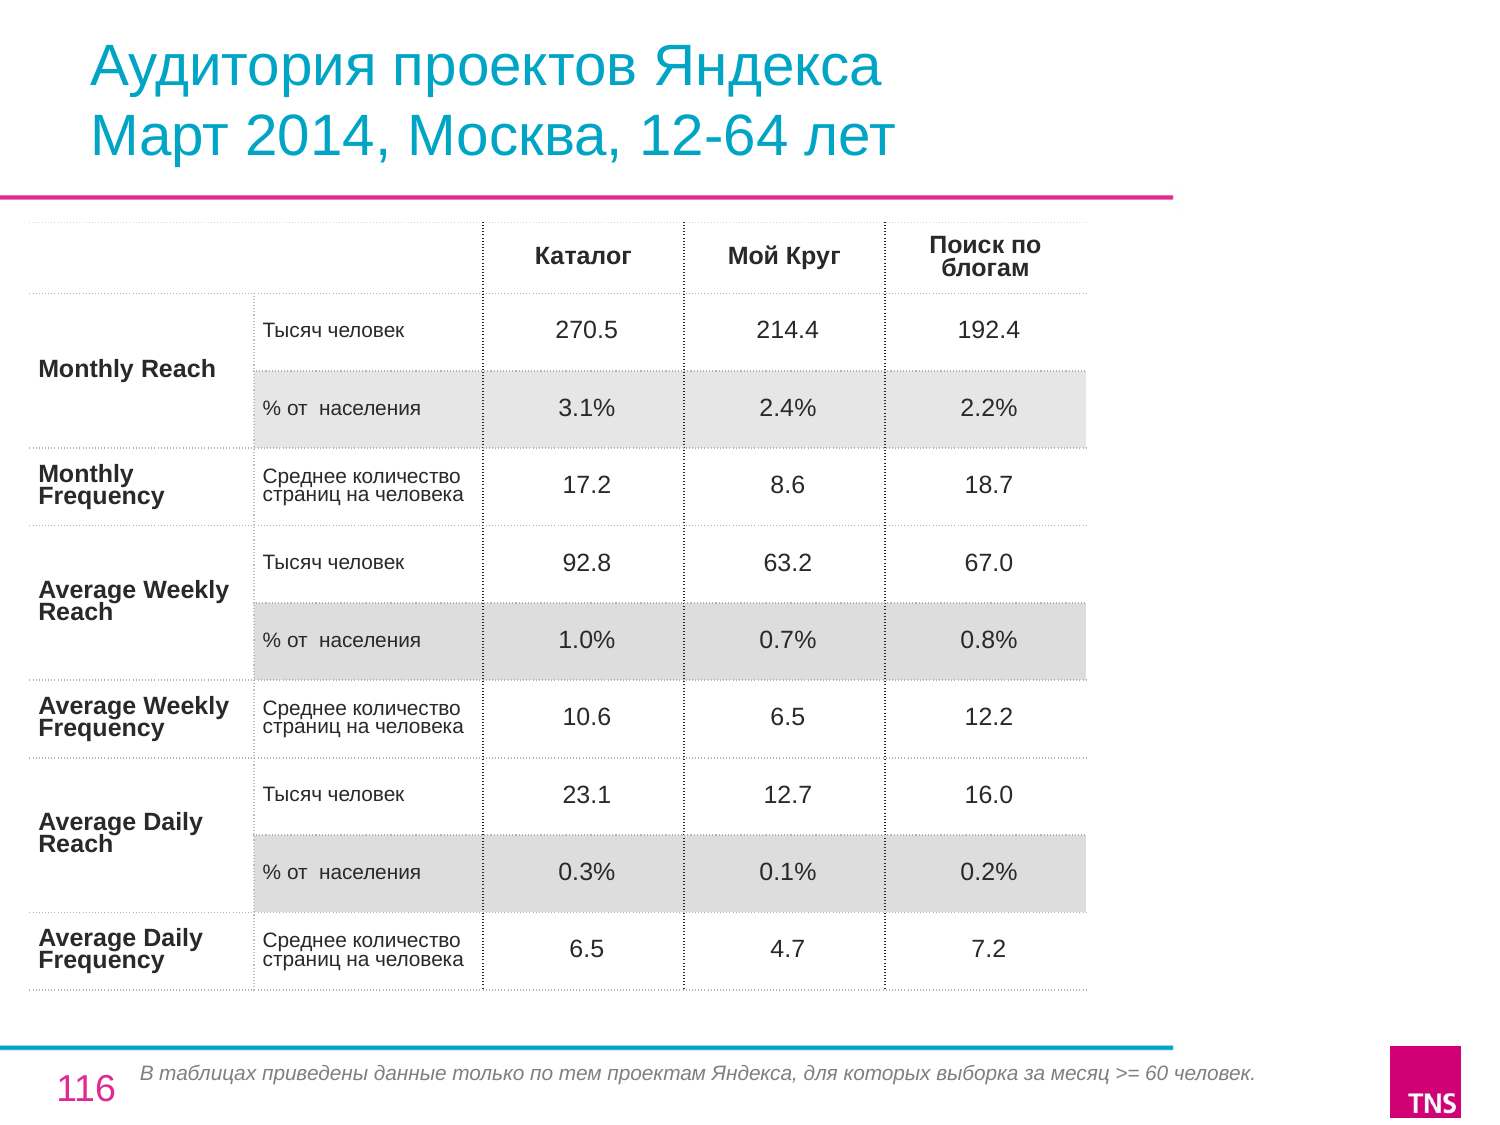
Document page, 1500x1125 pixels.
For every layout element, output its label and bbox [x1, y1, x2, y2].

title [74, 8, 1476, 187]
slide_number [40, 1055, 392, 1125]
text_box [124, 1052, 1463, 1092]
table_header [29, 223, 1086, 294]
picture [0, 0, 1500, 1125]
table_cell [29, 294, 1086, 990]
